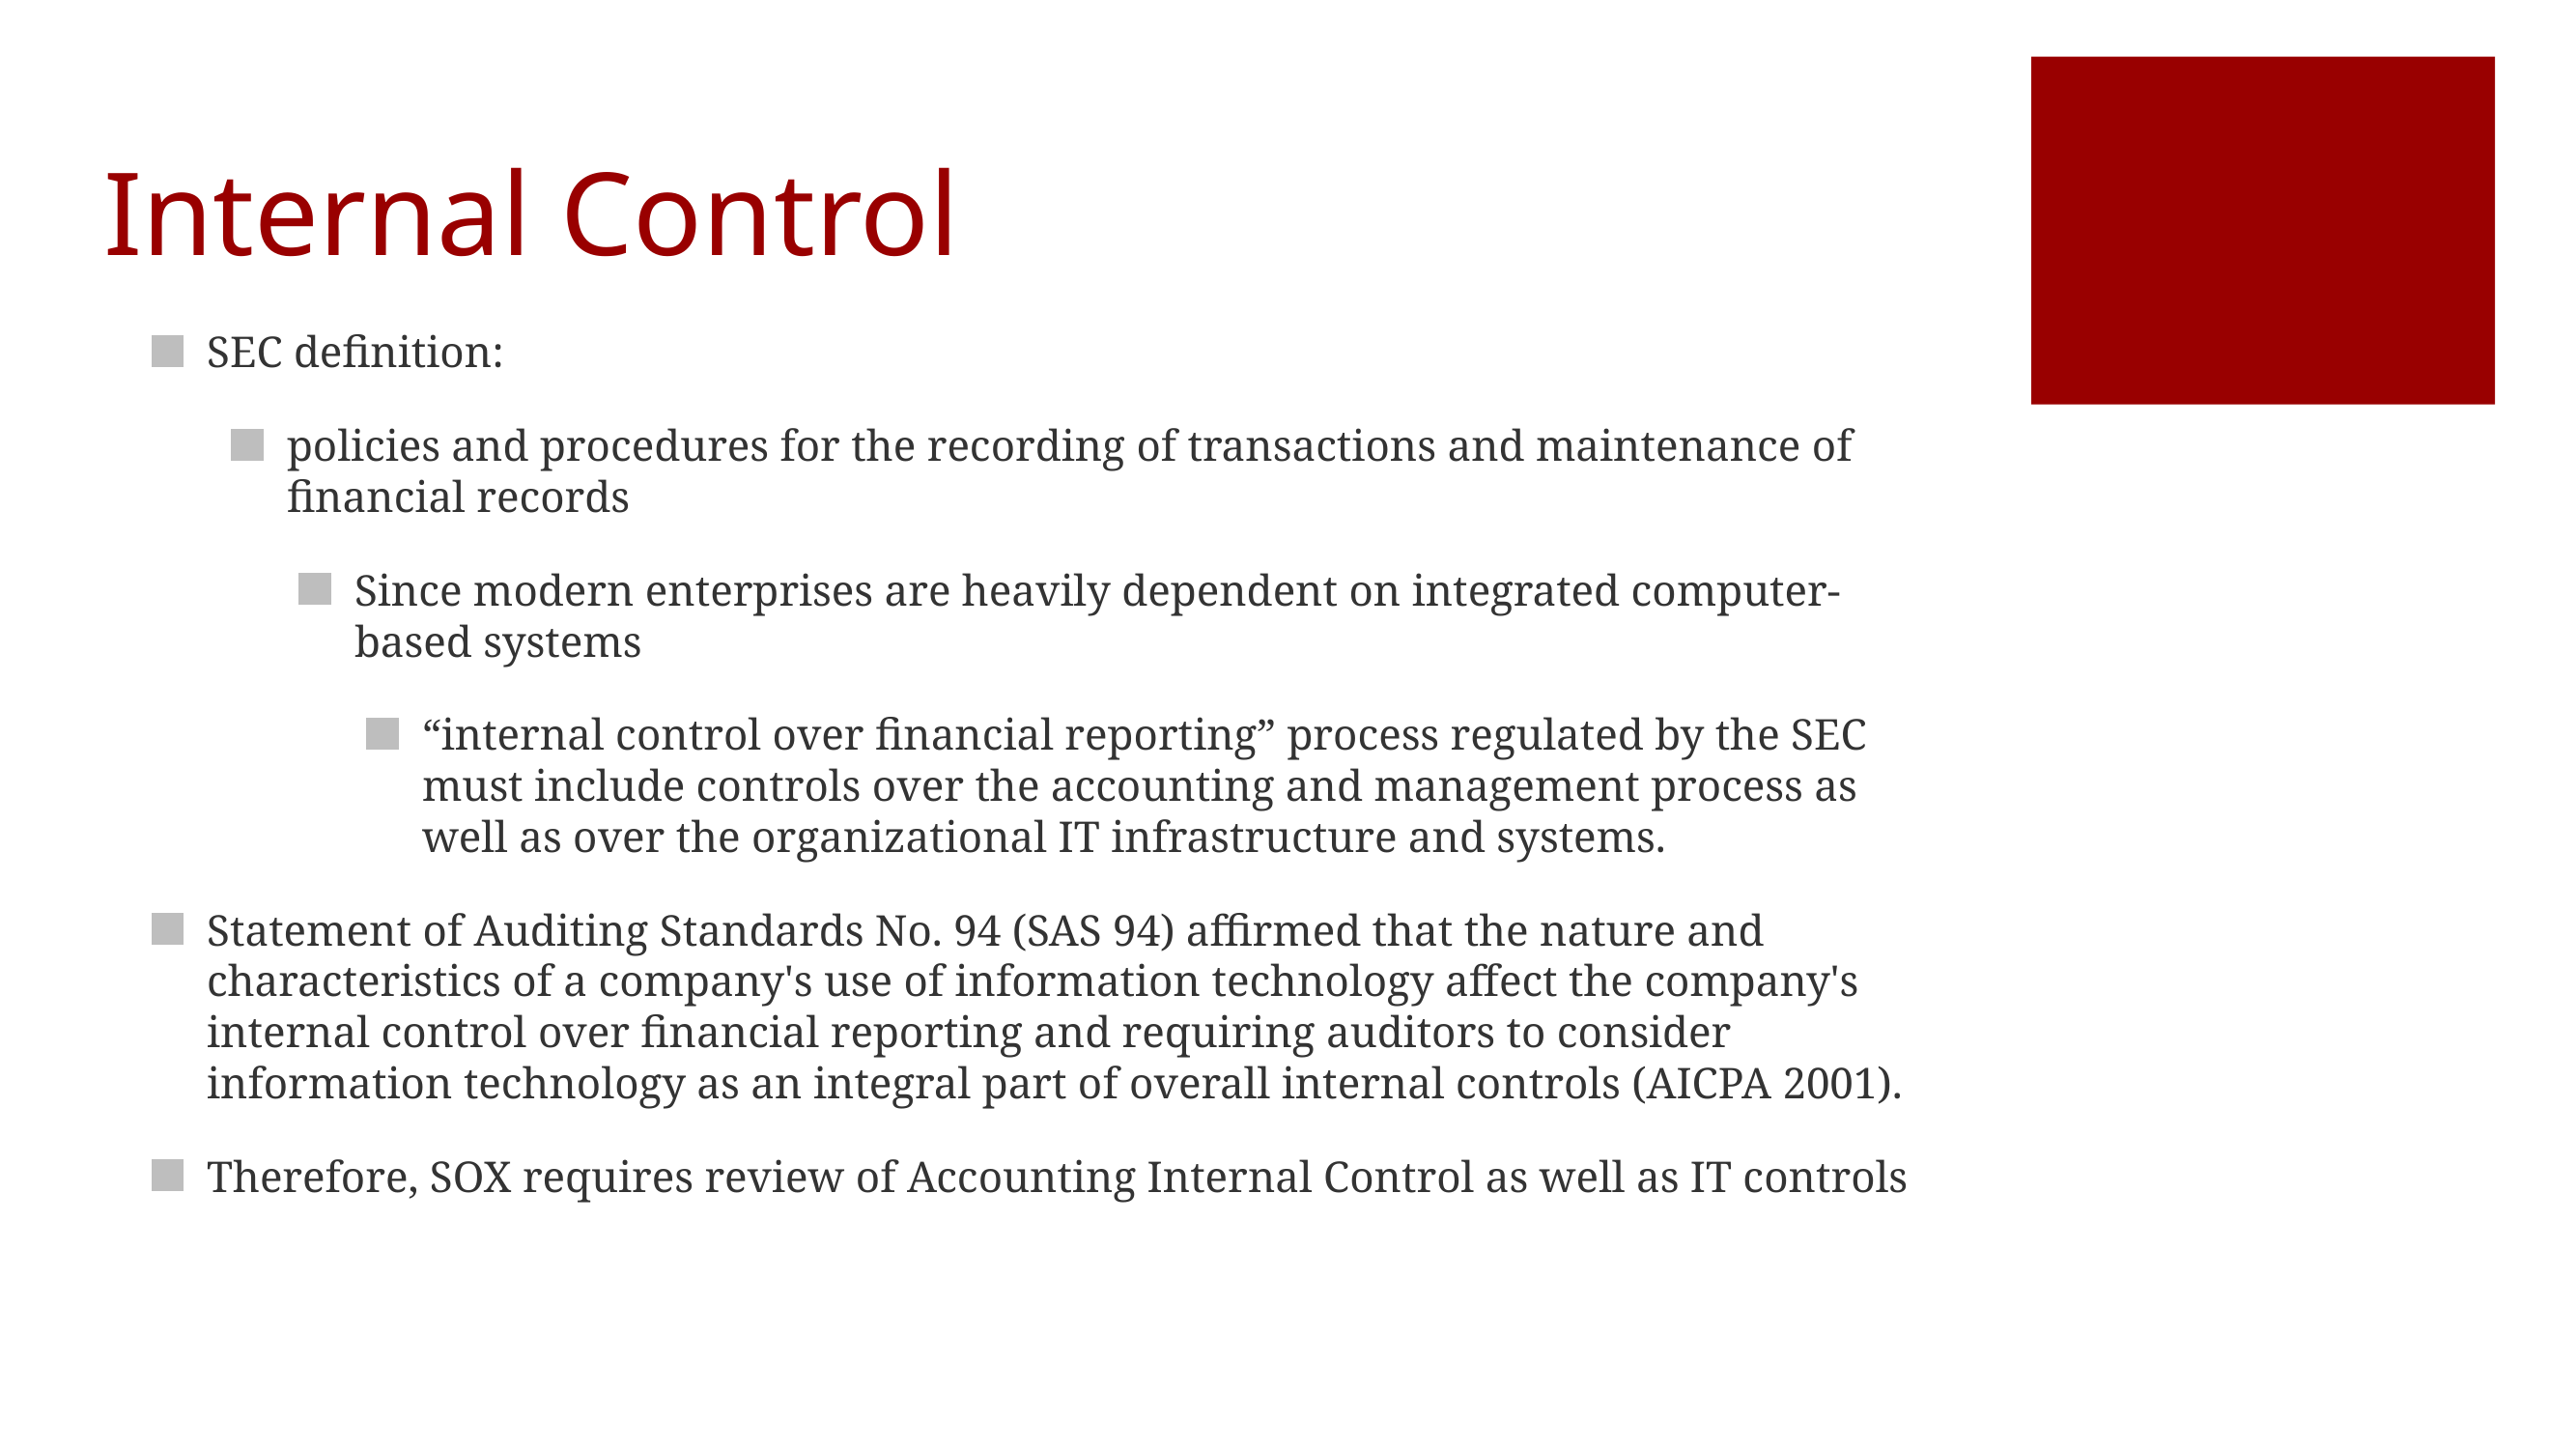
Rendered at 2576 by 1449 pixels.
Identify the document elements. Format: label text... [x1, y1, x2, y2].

title Internal Control [80, 48, 1914, 290]
picture [152, 335, 184, 367]
picture [366, 718, 399, 750]
picture [152, 1159, 184, 1191]
list SEC definition: policies and procedures for the recording of transactions and maintenance of financial records Since modern enterprises are heavily dependent on integrated computer- based systems “internal control over financial reporting” process regulated by the SEC must include controls over the accounting and management process as well as over the organizational IT infrastructure and systems. Statement of Auditing Standards No. 94 (SAS 94) affirmed that the nature and characteristics of a company's use of information technology affect the company's internal control over financial reporting and requiring auditors to consider information technology as an integral part of overall internal controls (AICPA 2001). Therefore, SOX requires review of Accounting Internal Control as well as IT controls [128, 313, 1963, 1294]
picture [298, 573, 331, 605]
picture [152, 913, 184, 945]
picture [231, 429, 264, 461]
